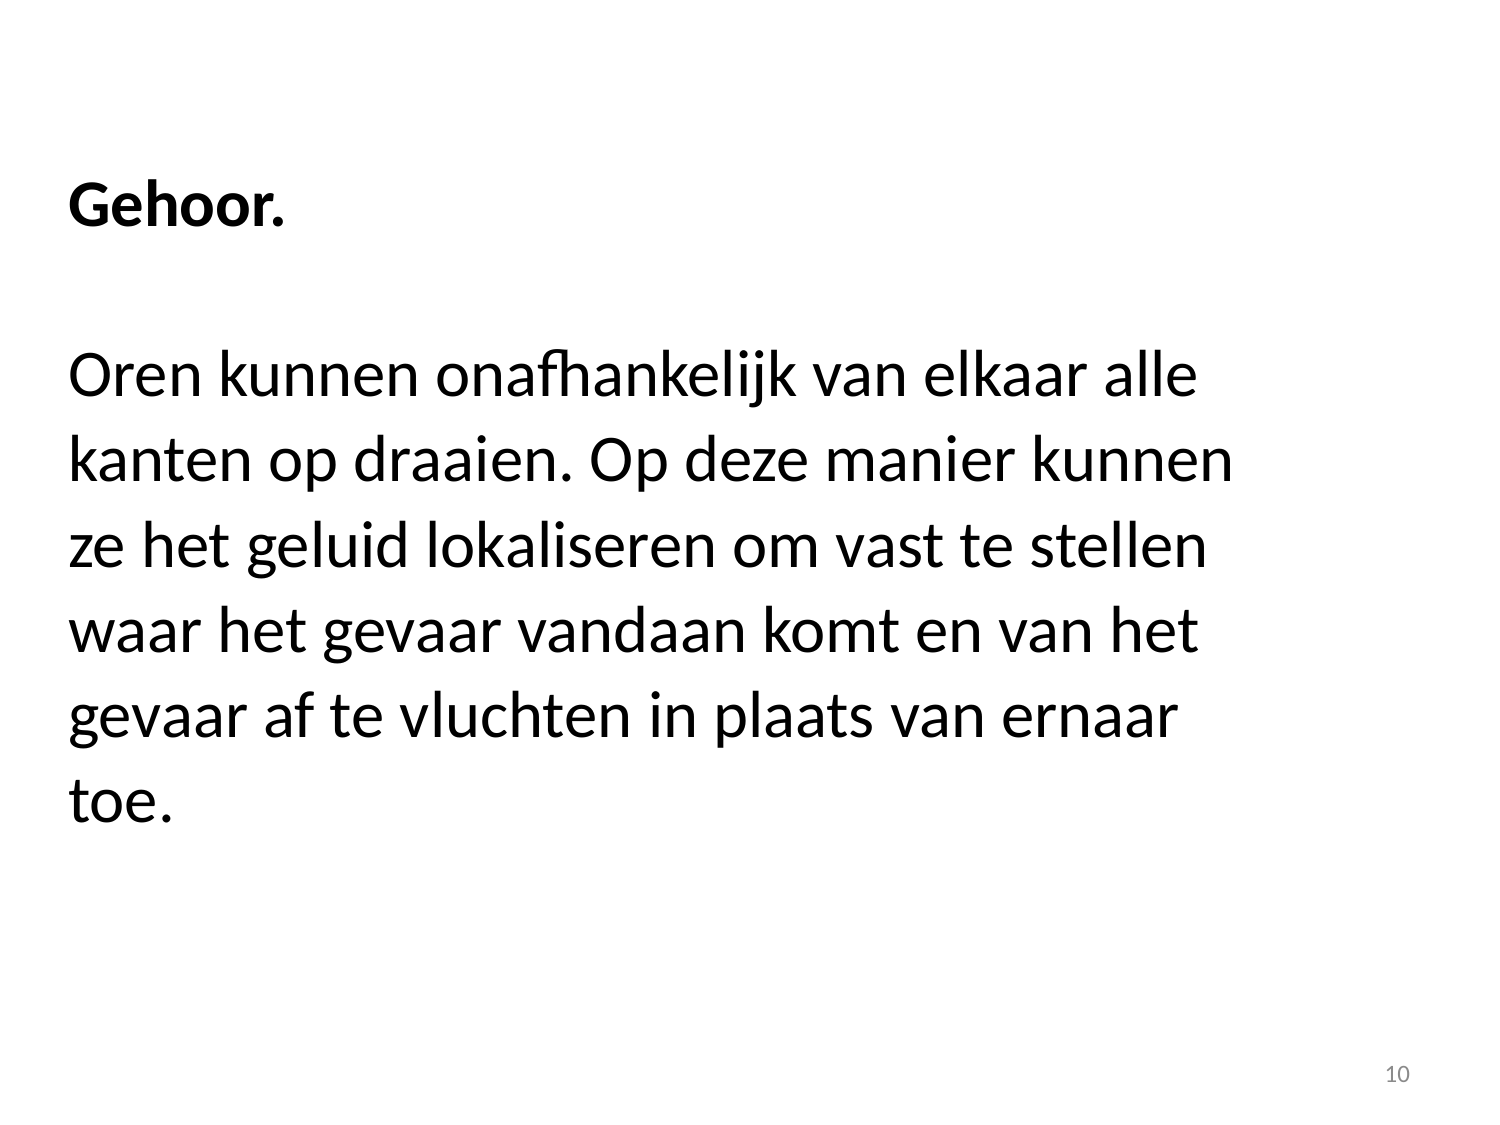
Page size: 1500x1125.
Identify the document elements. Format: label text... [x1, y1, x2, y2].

slide_number 10 [1074, 1042, 1425, 1103]
list Gehoor. Oren kunnen onafhankelijk van elkaar alle kanten op draaien. Op deze manier kunnen ze het geluid lokaliseren om vast te stellen waar het gevaar vandaan komt en van het gevaar af te vluchten in plaats van ernaar toe. [53, 160, 1404, 904]
